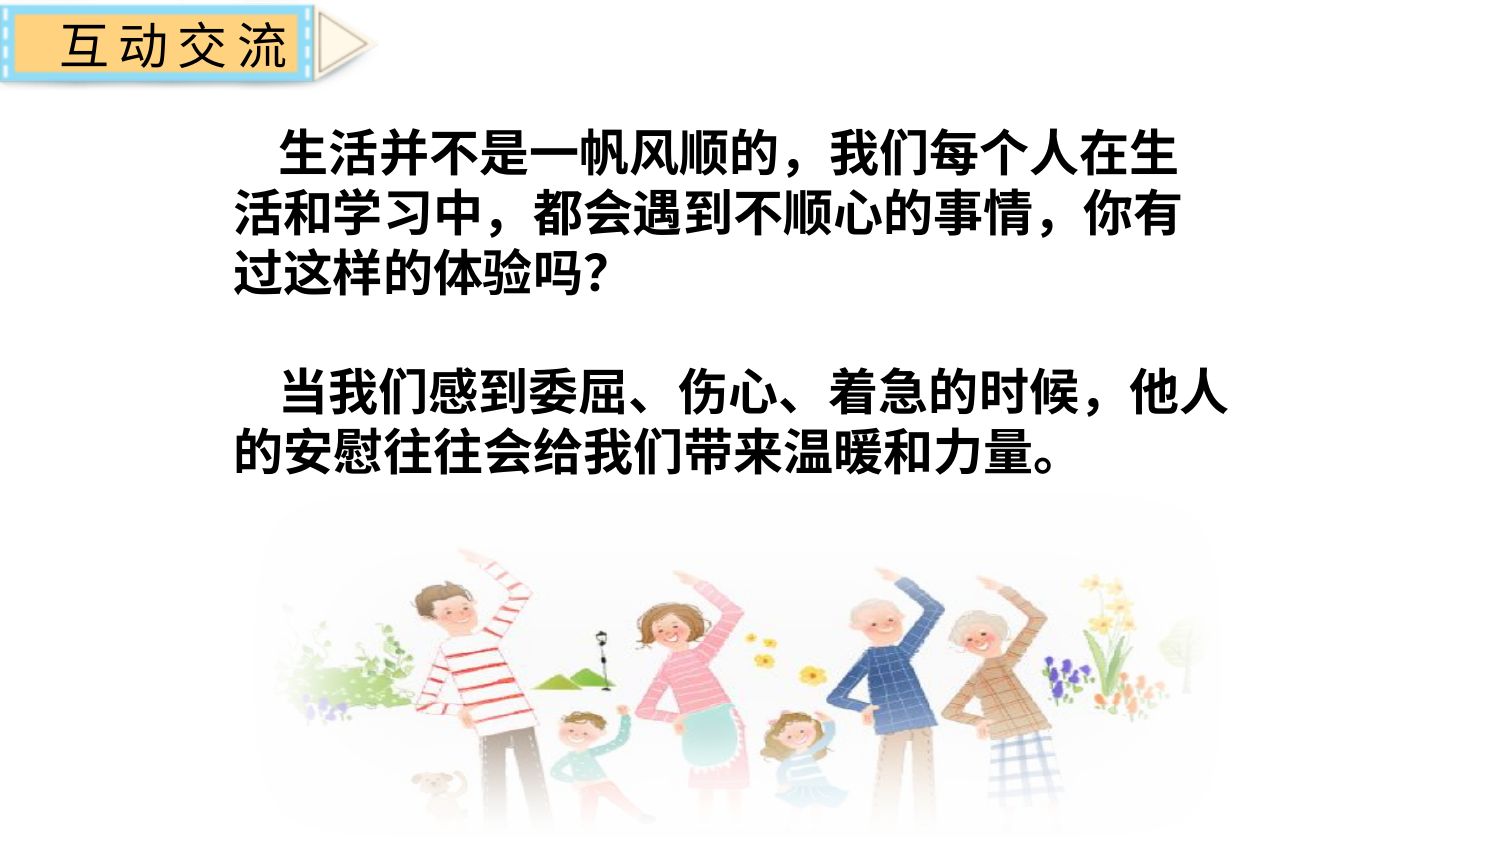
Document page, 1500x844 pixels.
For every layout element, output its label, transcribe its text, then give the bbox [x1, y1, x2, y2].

picture [247, 486, 1228, 844]
text_box 当我们感到委屈、伤心、着急的时候，他人的安慰往往会给我们带来温暖和力量。 [221, 354, 1253, 486]
text_box 生活并不是一帆风顺的，我们每个人在生活和学习中，都会遇到不顺心的事情，你有过这样的体验吗？ [221, 115, 1227, 307]
picture [0, 0, 386, 90]
